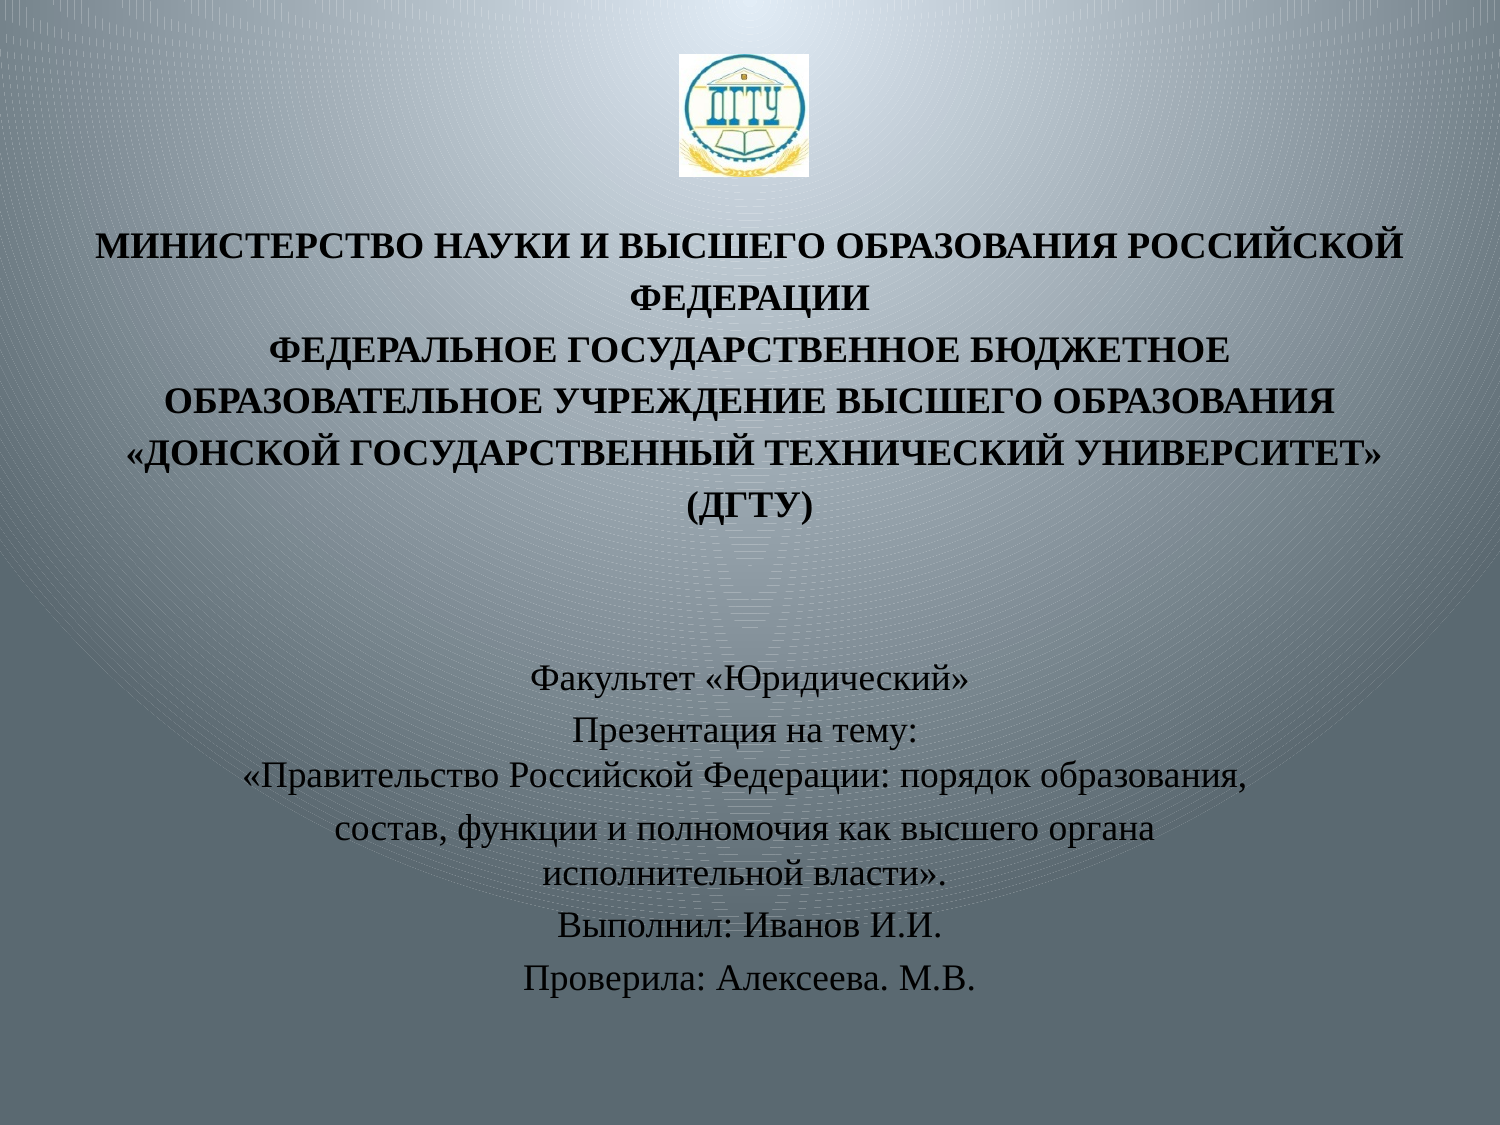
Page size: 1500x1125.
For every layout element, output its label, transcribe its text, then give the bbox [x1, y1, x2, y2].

title МИНИСТЕРСТВО НАУКИ И ВЫСШЕГО ОБРАЗОВАНИЯ РОССИЙСКОЙ ФЕДЕРАЦИИ ФЕДЕРАЛЬНОЕ ГОСУДАРСТВЕННОЕ БЮДЖЕТНОЕ ОБРАЗОВАТЕЛЬНОЕ УЧРЕЖДЕНИЕ ВЫСШЕГО ОБРАЗОВАНИЯ «ДОНСКОЙ ГОСУДАРСТВЕННЫЙ ТЕХНИЧЕСКИЙ УНИВЕРСИТЕТ» (ДГТУ) [0, 3, 1500, 575]
subtitle Факультет «Юридический» Презентация на тему: «Правительство Российской Федерации: порядок образования, состав, функции и полномочия как высшего органа исполнительной власти». Выполнил: Иванов И.И. Проверила: Алексеева. М.В. [0, 645, 1500, 1125]
picture [678, 54, 810, 177]
